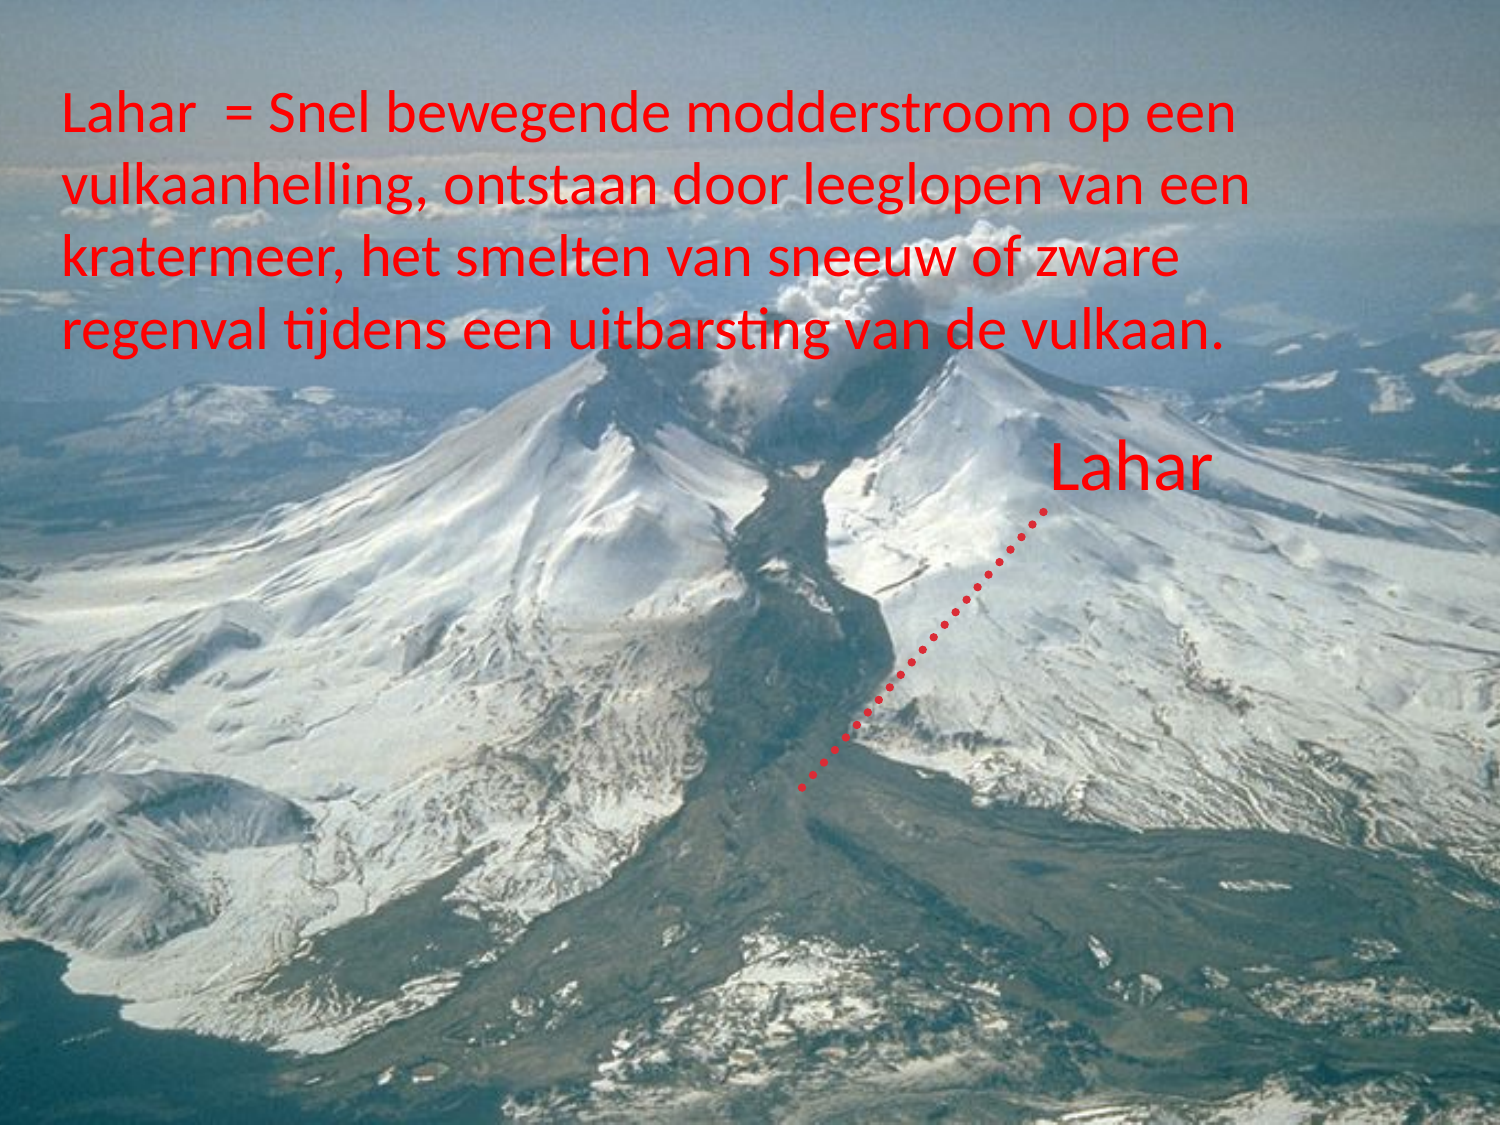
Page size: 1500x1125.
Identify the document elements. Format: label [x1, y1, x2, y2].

list [0, 0, 1500, 1125]
